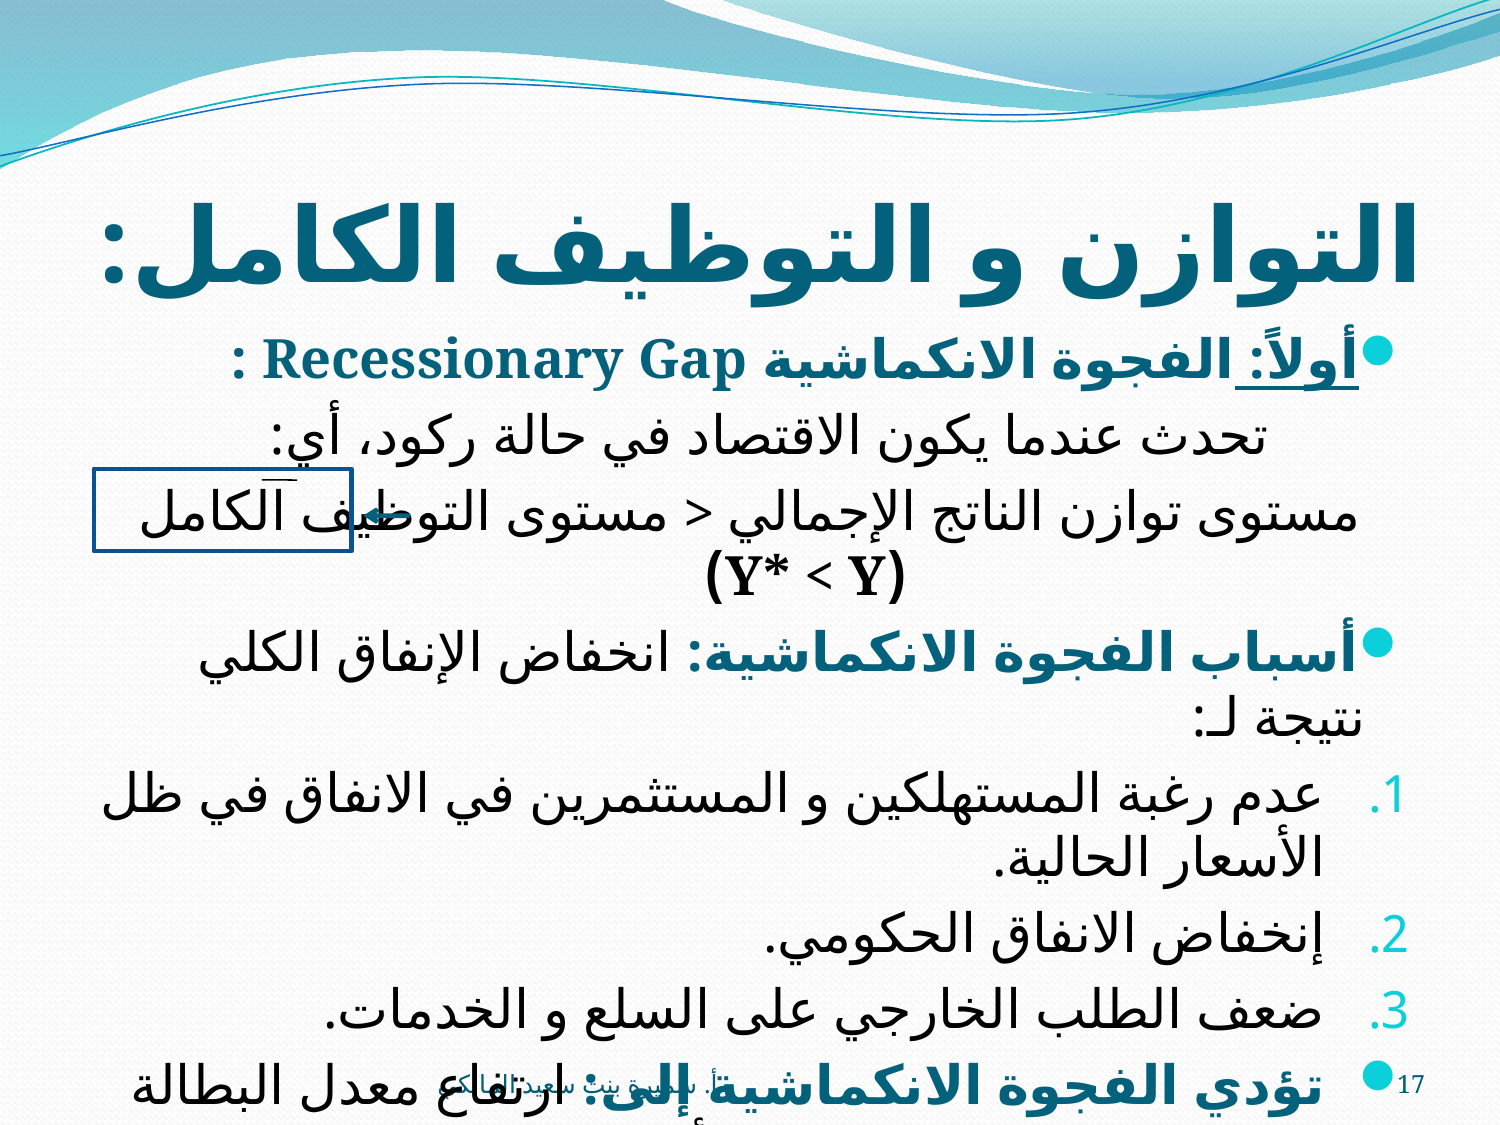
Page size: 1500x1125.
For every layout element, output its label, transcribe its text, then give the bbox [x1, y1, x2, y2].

list أولاً: الفجوة الانكماشية Recessionary Gap : تحدث عندما يكون الاقتصاد في حالة ركود، أي: مستوى توازن الناتج الإجمالي < مستوى التوظيف الكامل (Y* < Y) أسباب الفجوة الانكماشية: انخفاض الإنفاق الكلي نتيجة لـ: عدم رغبة المستهلكين و المستثمرين في الانفاق في ظل الأسعار الحالية. إنخفاض الانفاق الحكومي. ضعف الطلب الخارجي على السلع و الخدمات. تؤدي الفجوة الانكماشية إلى: ارتفاع معدل البطالة نتيجة انخفاض الطلب على الأيدي العاملة. [75, 317, 1425, 1038]
title التوازن و التوظيف الكامل: [75, 115, 1425, 303]
text_box [92, 467, 354, 553]
slide_number 17 [1299, 1042, 1425, 1103]
footer أ. سميرة بنت سعيد المالكي [437, 1042, 988, 1103]
